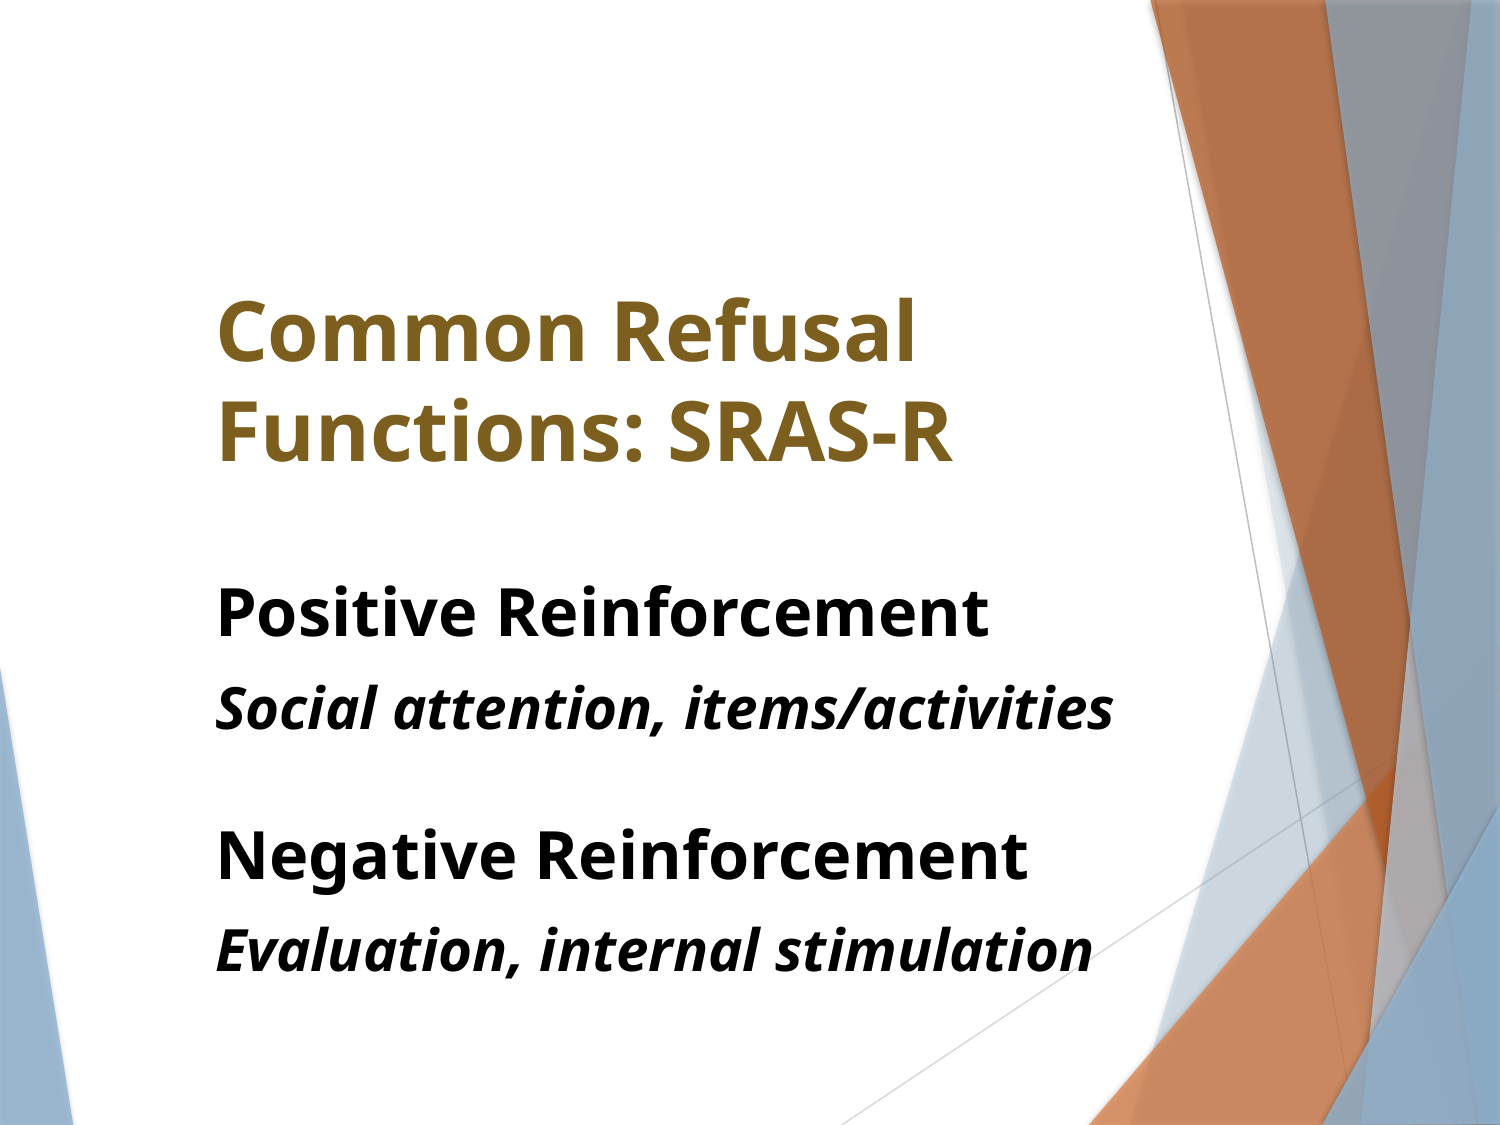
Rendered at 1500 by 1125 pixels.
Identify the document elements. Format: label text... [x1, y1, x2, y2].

title Common Refusal Functions: SRAS-R [200, 262, 1338, 486]
list Positive Reinforcement Social attention, items/activities Negative Reinforcement Evaluation, internal stimulation [200, 562, 1413, 1063]
